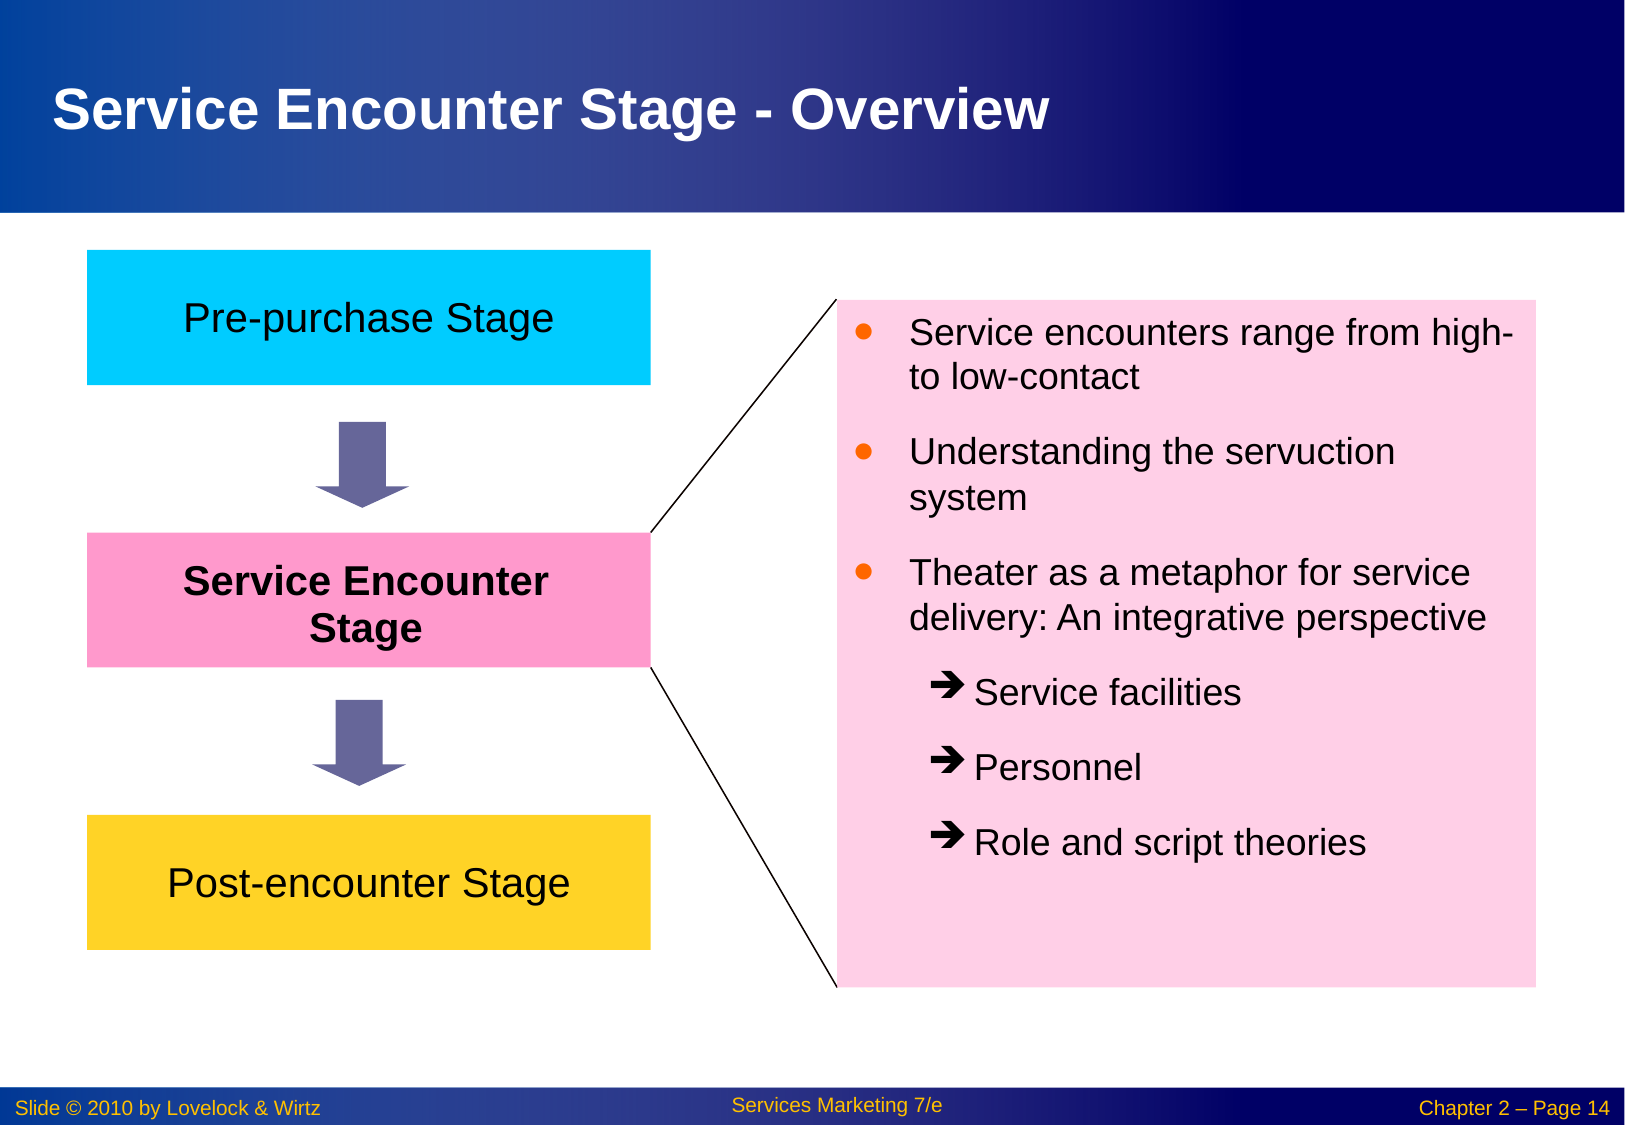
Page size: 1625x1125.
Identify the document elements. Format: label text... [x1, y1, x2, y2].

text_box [86, 249, 1537, 988]
title Service Encounter Stage - Overview [36, 37, 1088, 176]
